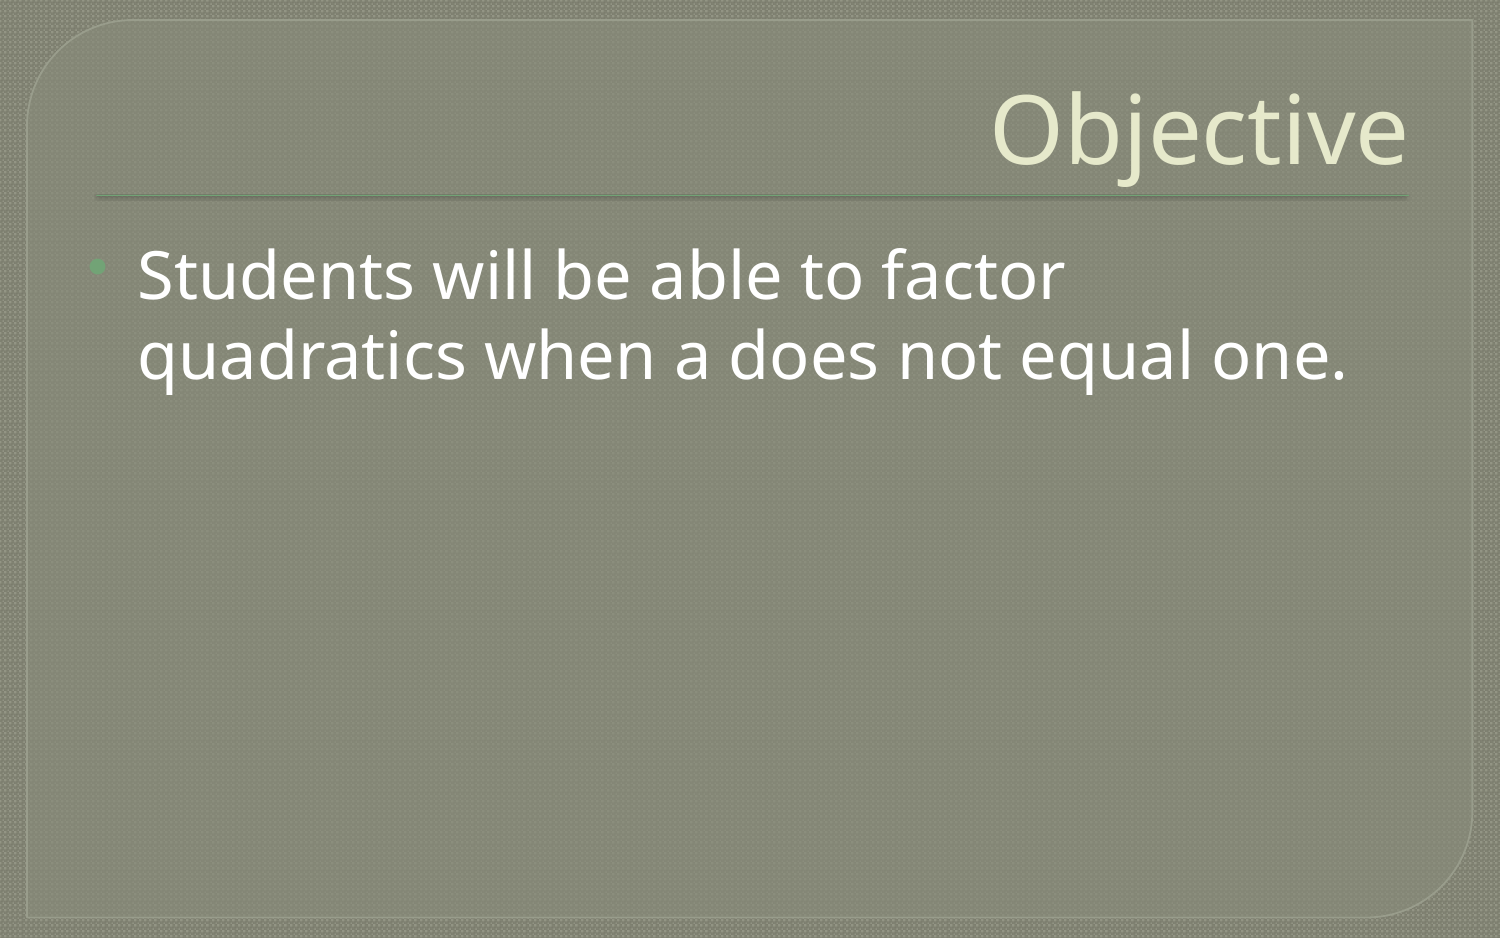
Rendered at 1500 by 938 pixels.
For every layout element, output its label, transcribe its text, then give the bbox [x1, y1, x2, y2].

title Objective [75, 34, 1425, 191]
list Students will be able to factor quadratics when a does not equal one. [75, 225, 1425, 844]
